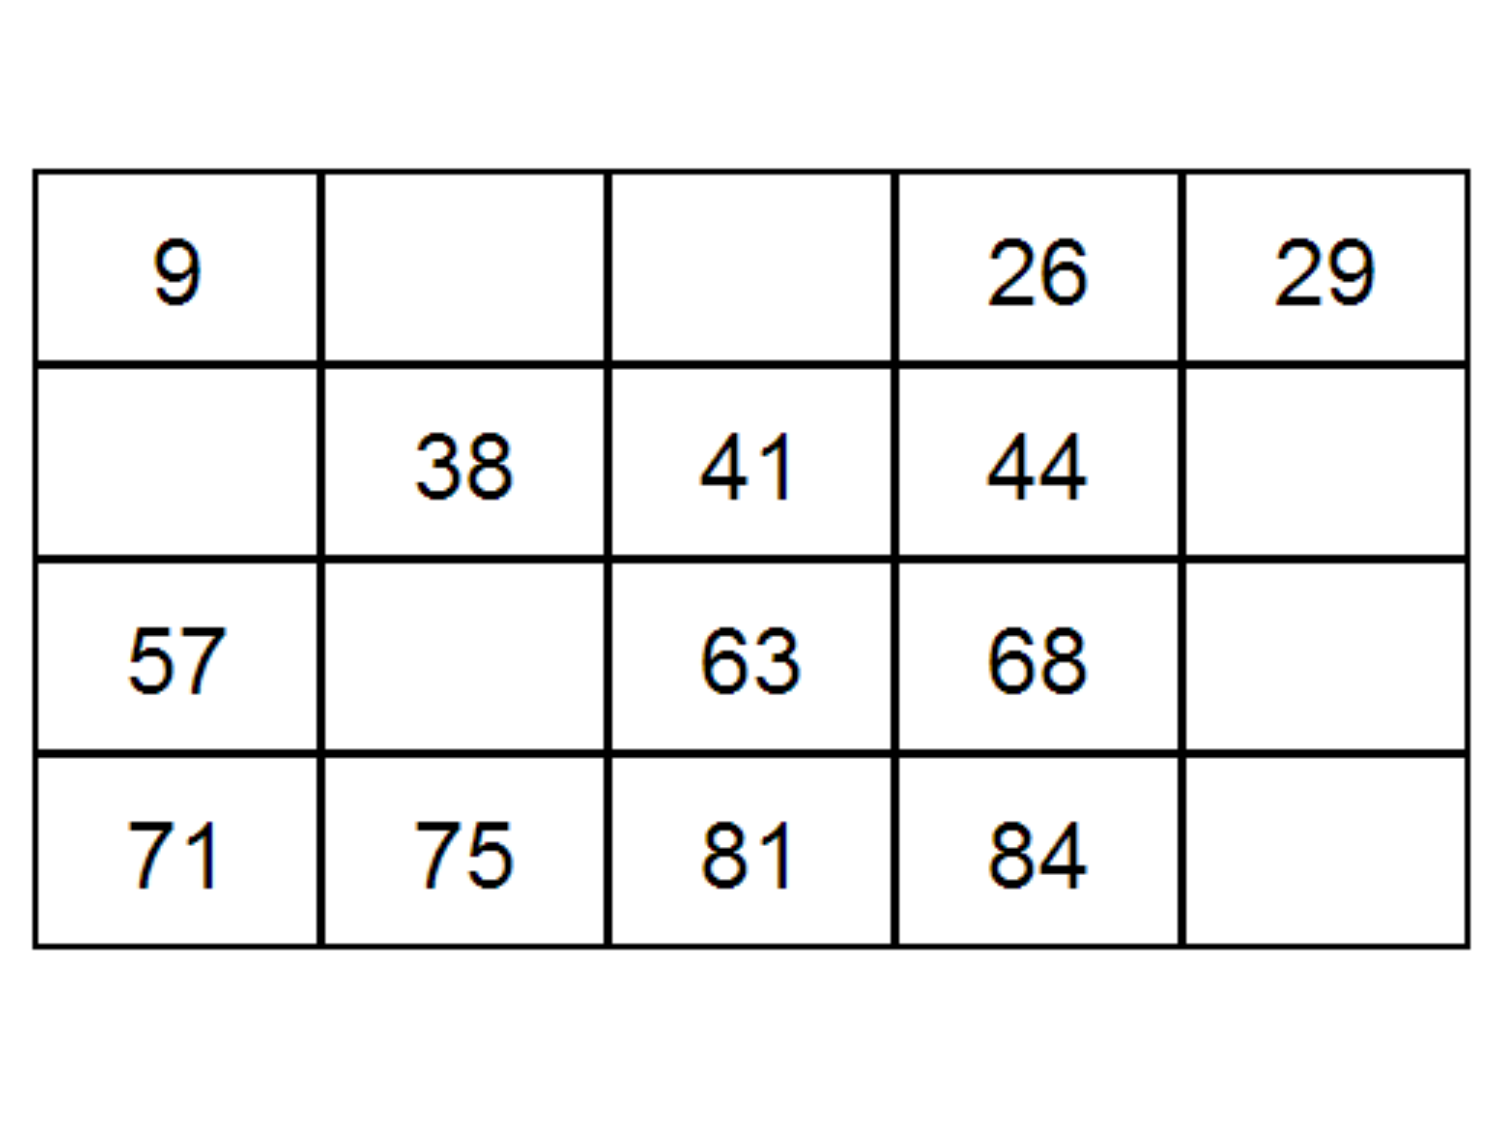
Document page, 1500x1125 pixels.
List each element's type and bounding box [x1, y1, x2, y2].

picture [15, 161, 1483, 965]
